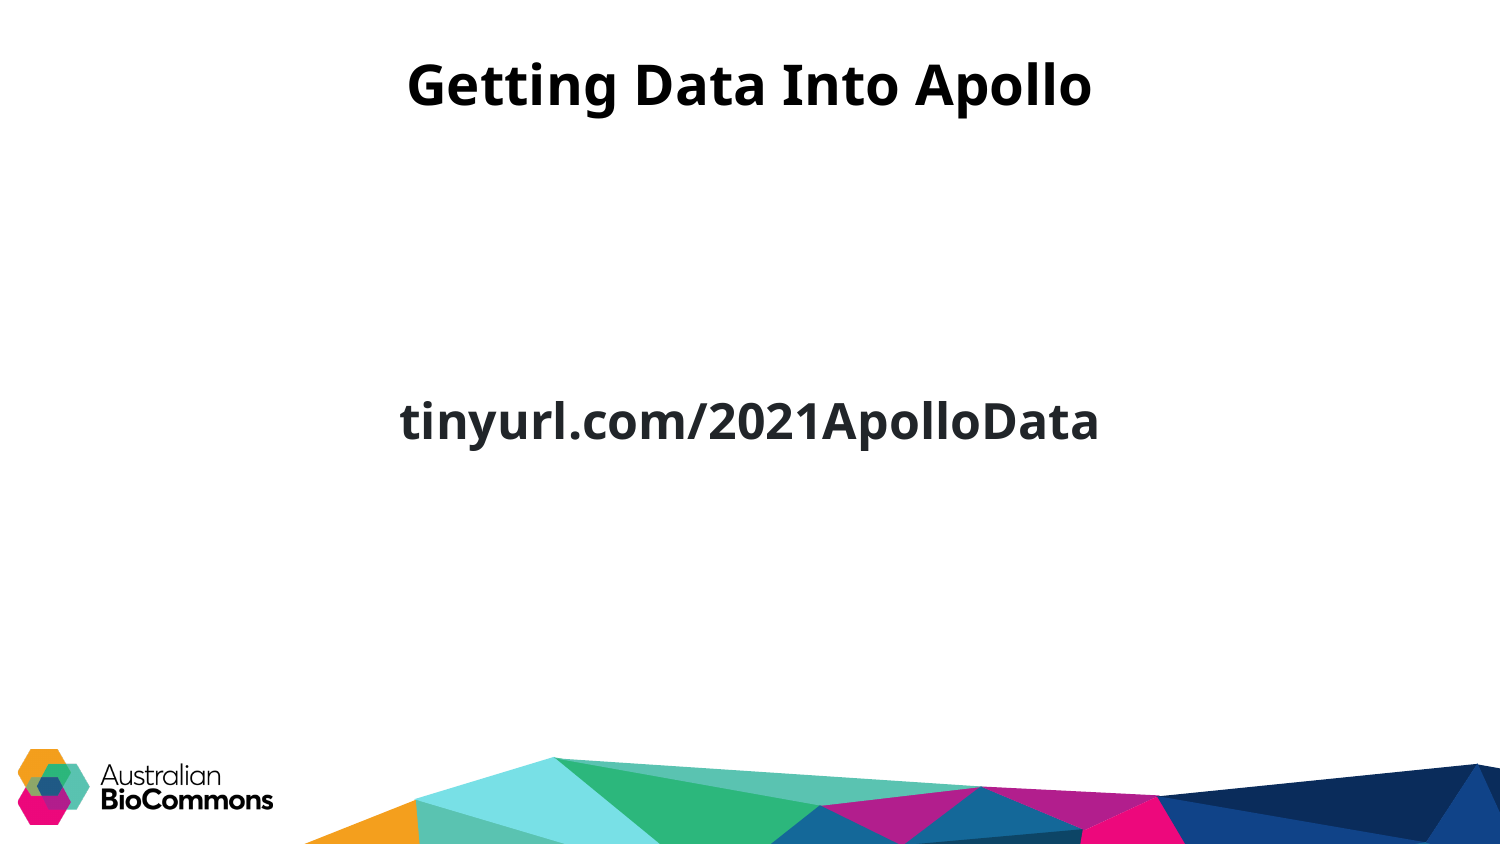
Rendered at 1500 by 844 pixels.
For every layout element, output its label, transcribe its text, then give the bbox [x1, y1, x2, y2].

text_box tinyurl.com/2021ApolloData [0, 314, 1500, 465]
picture [17, 749, 273, 825]
text_box Getting Data Into Apollo [0, 0, 1500, 233]
